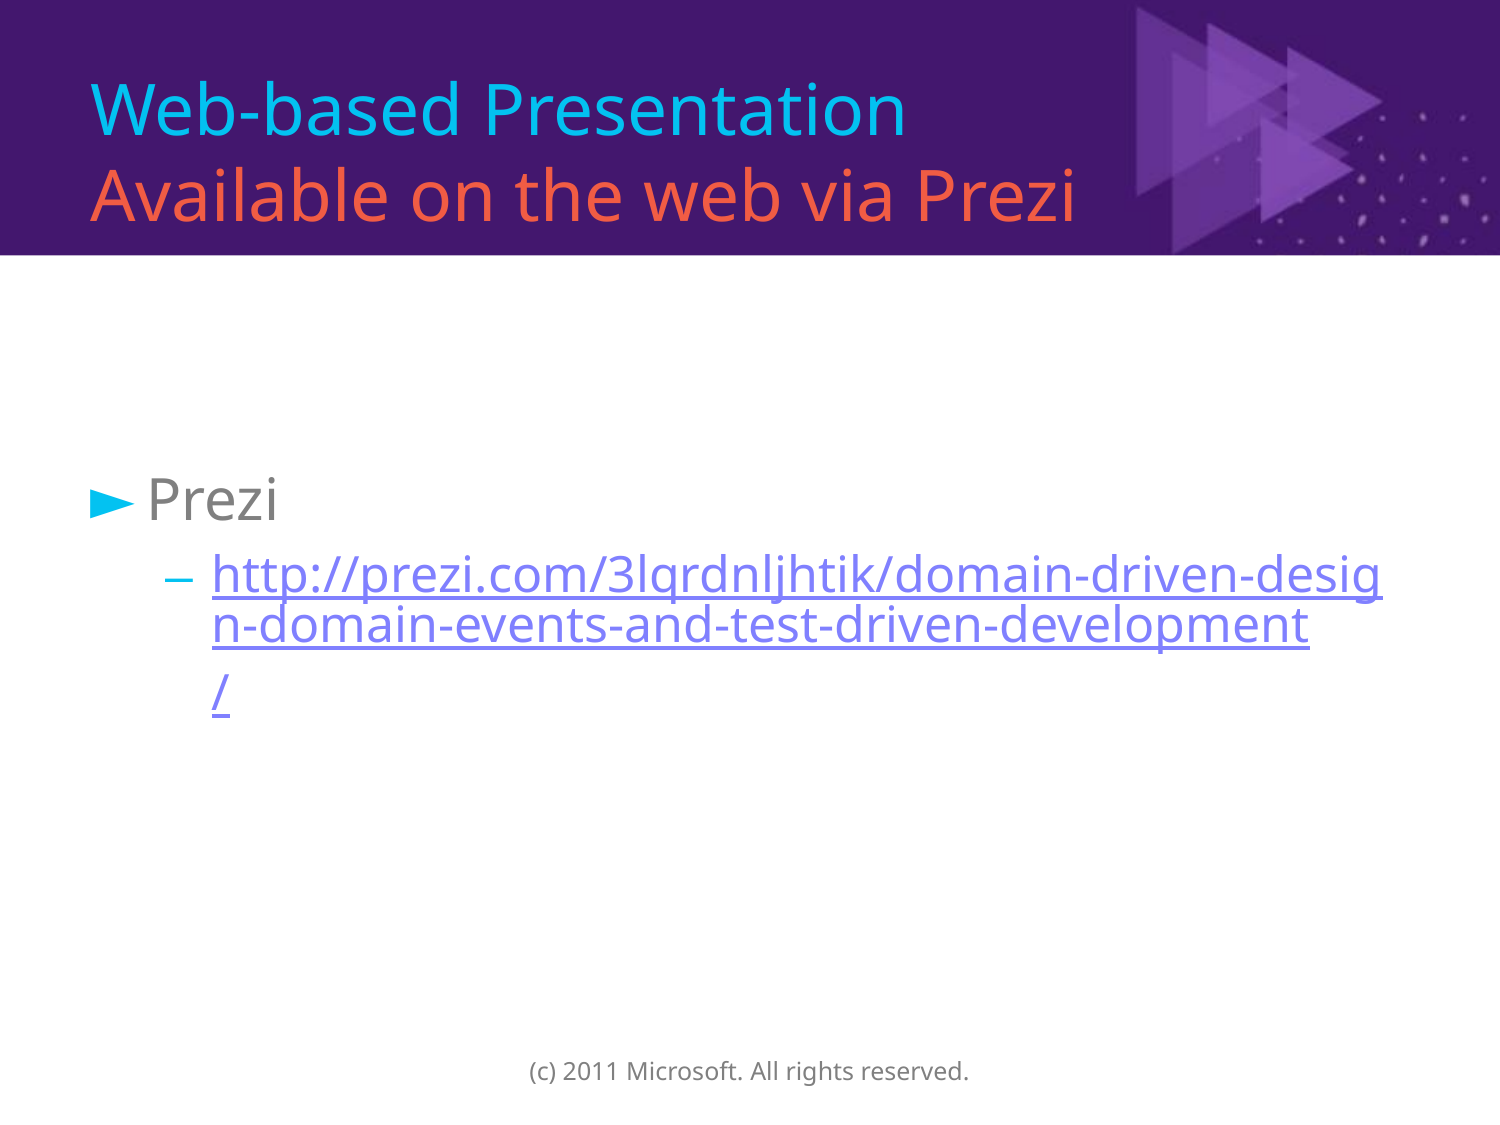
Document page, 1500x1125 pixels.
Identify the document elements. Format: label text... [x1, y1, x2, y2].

title Web-based Presentation Available on the web via Prezi [75, 56, 1425, 244]
picture [0, 0, 1500, 255]
list Prezi http://prezi.com/3lqrdnljhtik/domain-driven-design-domain-events-and-test-driven-development/ [75, 373, 1425, 1005]
footer (c) 2011 Microsoft. All rights reserved. [512, 1042, 988, 1103]
